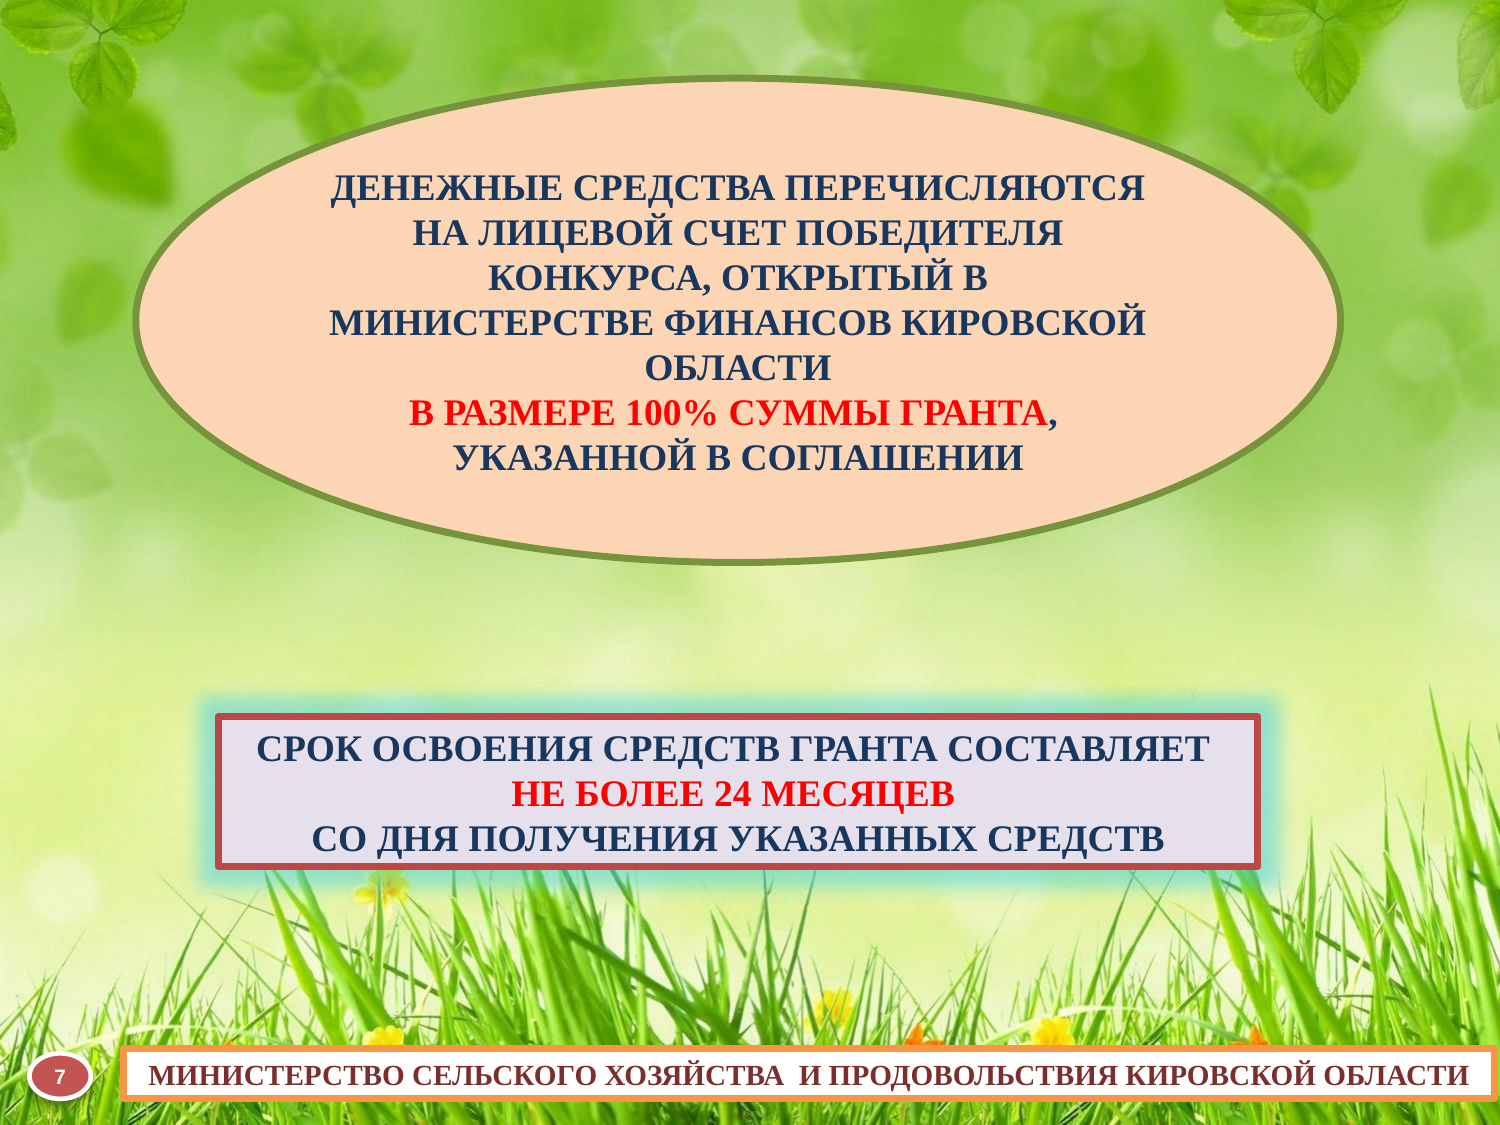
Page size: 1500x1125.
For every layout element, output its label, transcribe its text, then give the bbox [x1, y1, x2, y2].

text_box ДЕНЕЖНЫЕ СРЕДСТВА ПЕРЕЧИСЛЯЮТСЯ НА ЛИЦЕВОЙ СЧЕТ ПОБЕДИТЕЛЯ КОНКУРСА, ОТКРЫТЫЙ В МИНИСТЕРСТВЕ ФИНАНСОВ КИРОВСКОЙ ОБЛАСТИ В РАЗМЕРЕ 100% СУММЫ ГРАНТА, УКАЗАННОЙ В СОГЛАШЕНИИ [132, 74, 1345, 566]
text_box МИНИСТЕРСТВО СЕЛЬСКОГО ХОЗЯЙСТВА И ПРОДОВОЛЬСТВИЯ КИРОВСКОЙ ОБЛАСТИ [120, 1045, 1498, 1102]
picture [0, 0, 1500, 1125]
text_box СРОК ОСВОЕНИЯ СРЕДСТВ ГРАНТА СОСТАВЛЯЕТ НЕ БОЛЕЕ 24 МЕСЯЦЕВ СО ДНЯ ПОЛУЧЕНИЯ УКАЗАННЫХ СРЕДСТВ [215, 713, 1261, 870]
text_box 7 [26, 1050, 95, 1103]
